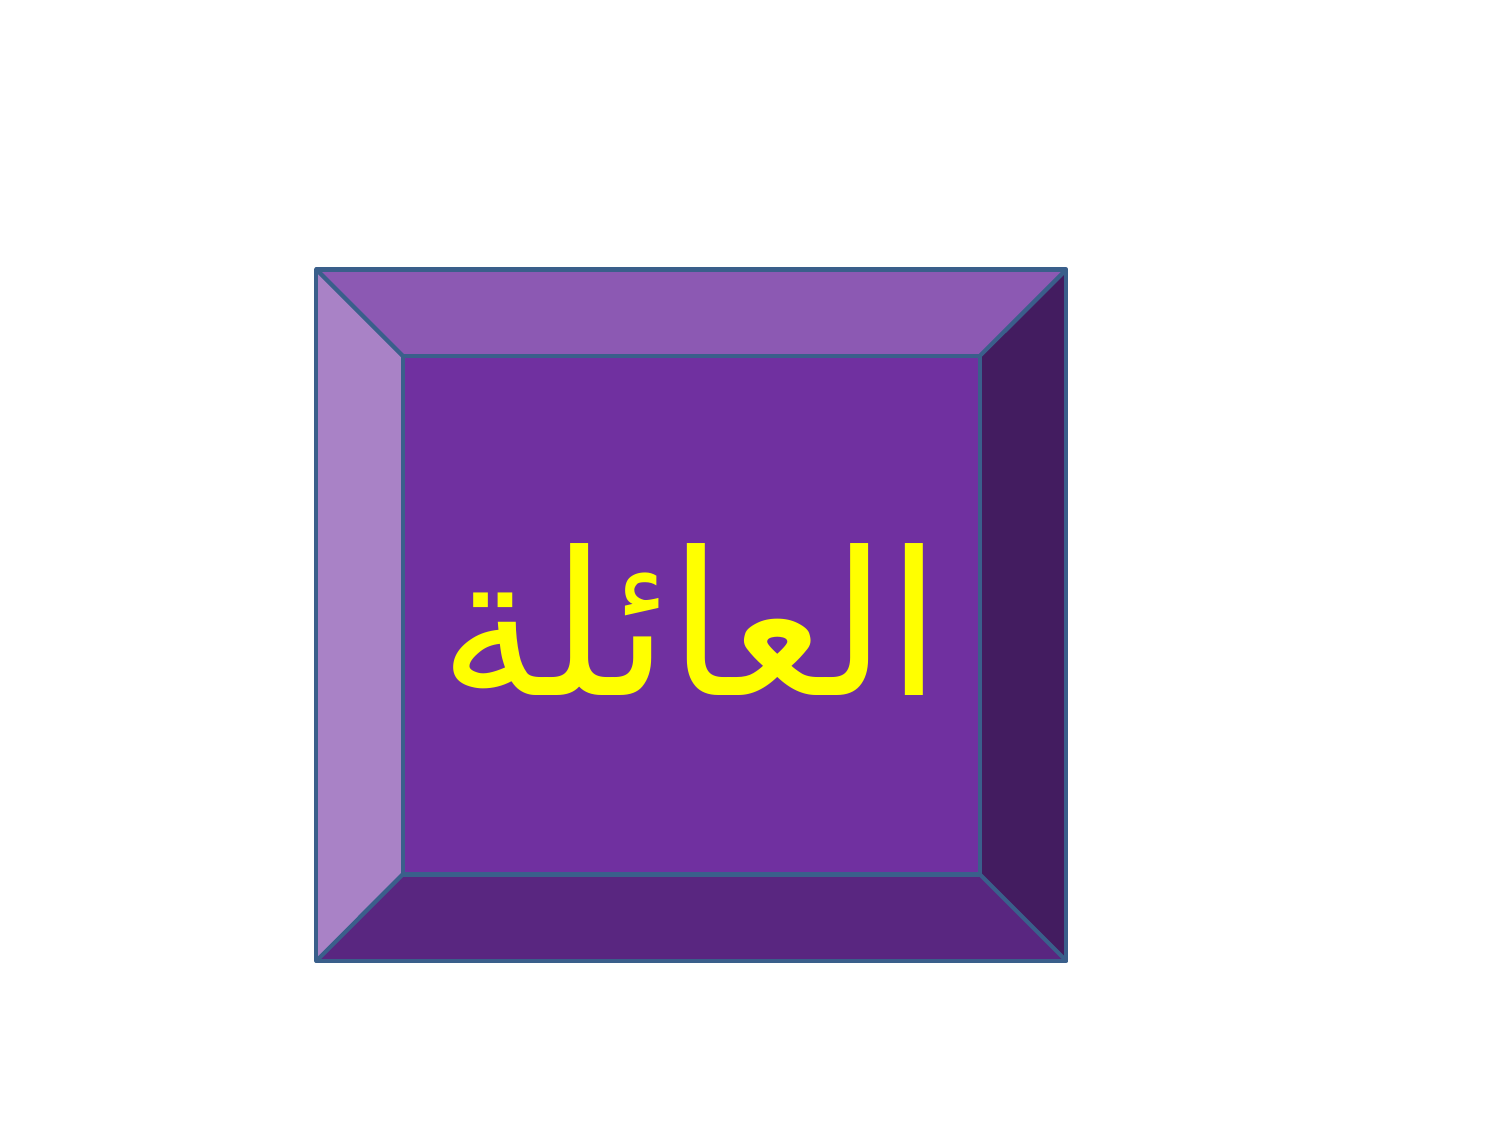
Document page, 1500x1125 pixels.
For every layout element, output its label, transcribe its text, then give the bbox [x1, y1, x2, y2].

text_box العائلة [314, 267, 1068, 963]
